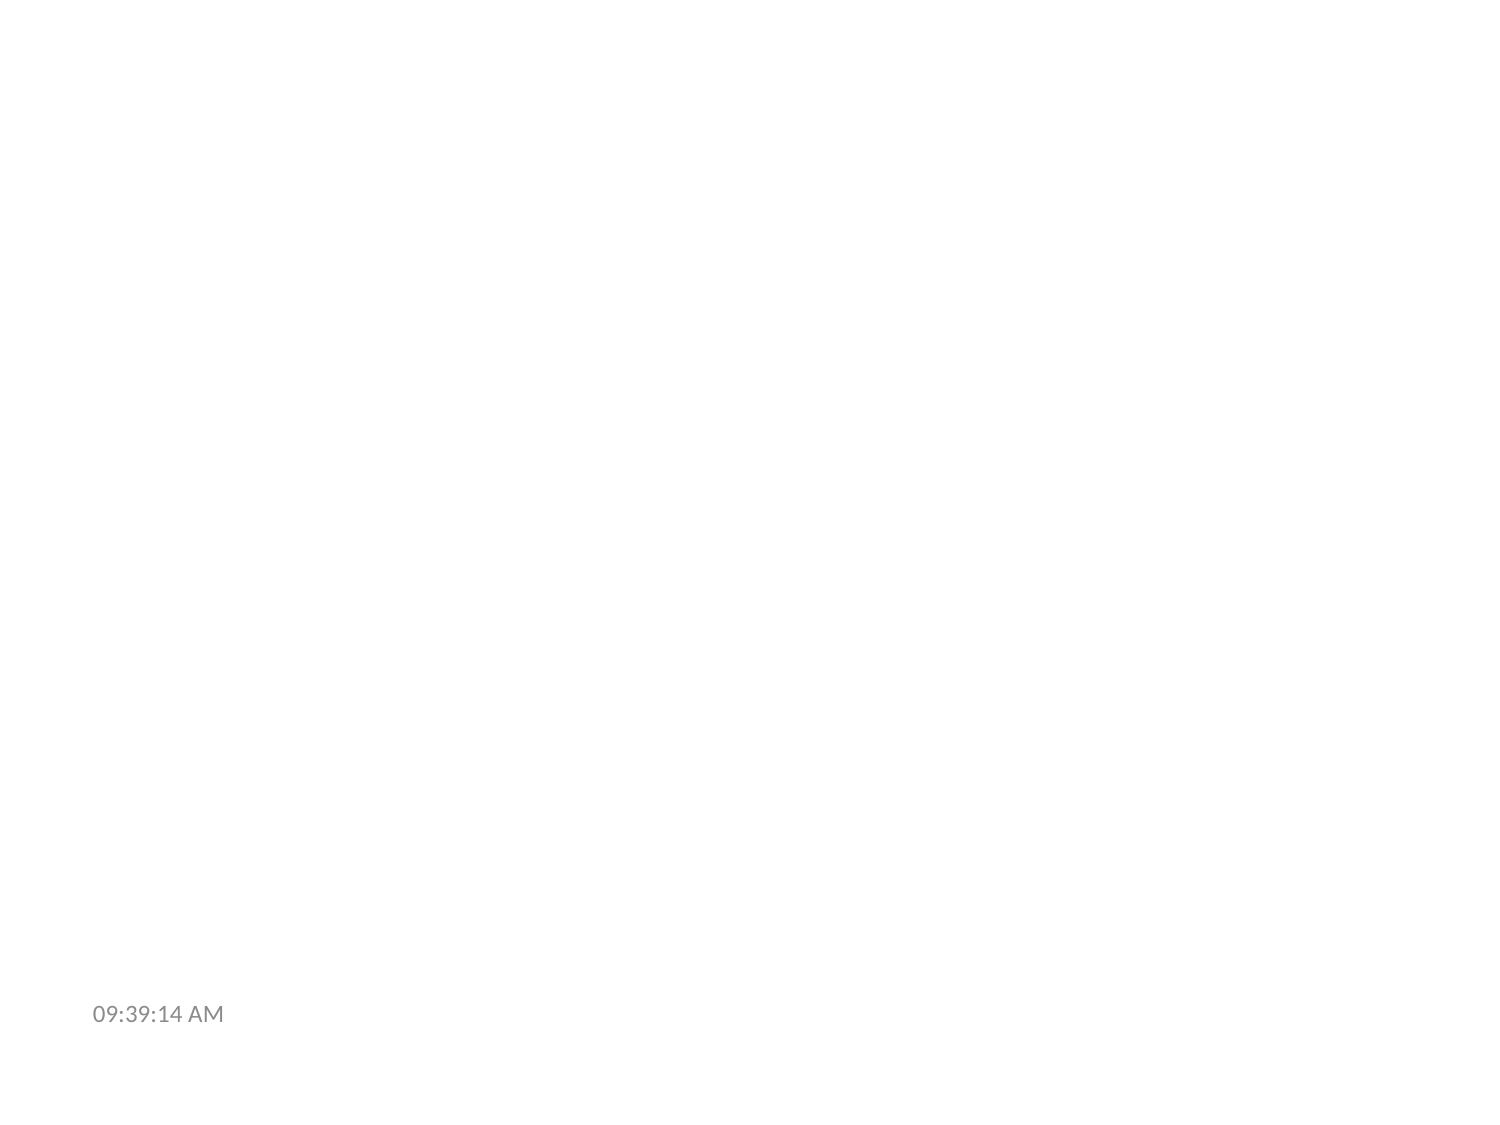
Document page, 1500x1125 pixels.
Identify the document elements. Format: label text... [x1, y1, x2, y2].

text_box 3:35:09 PM [77, 982, 428, 1043]
